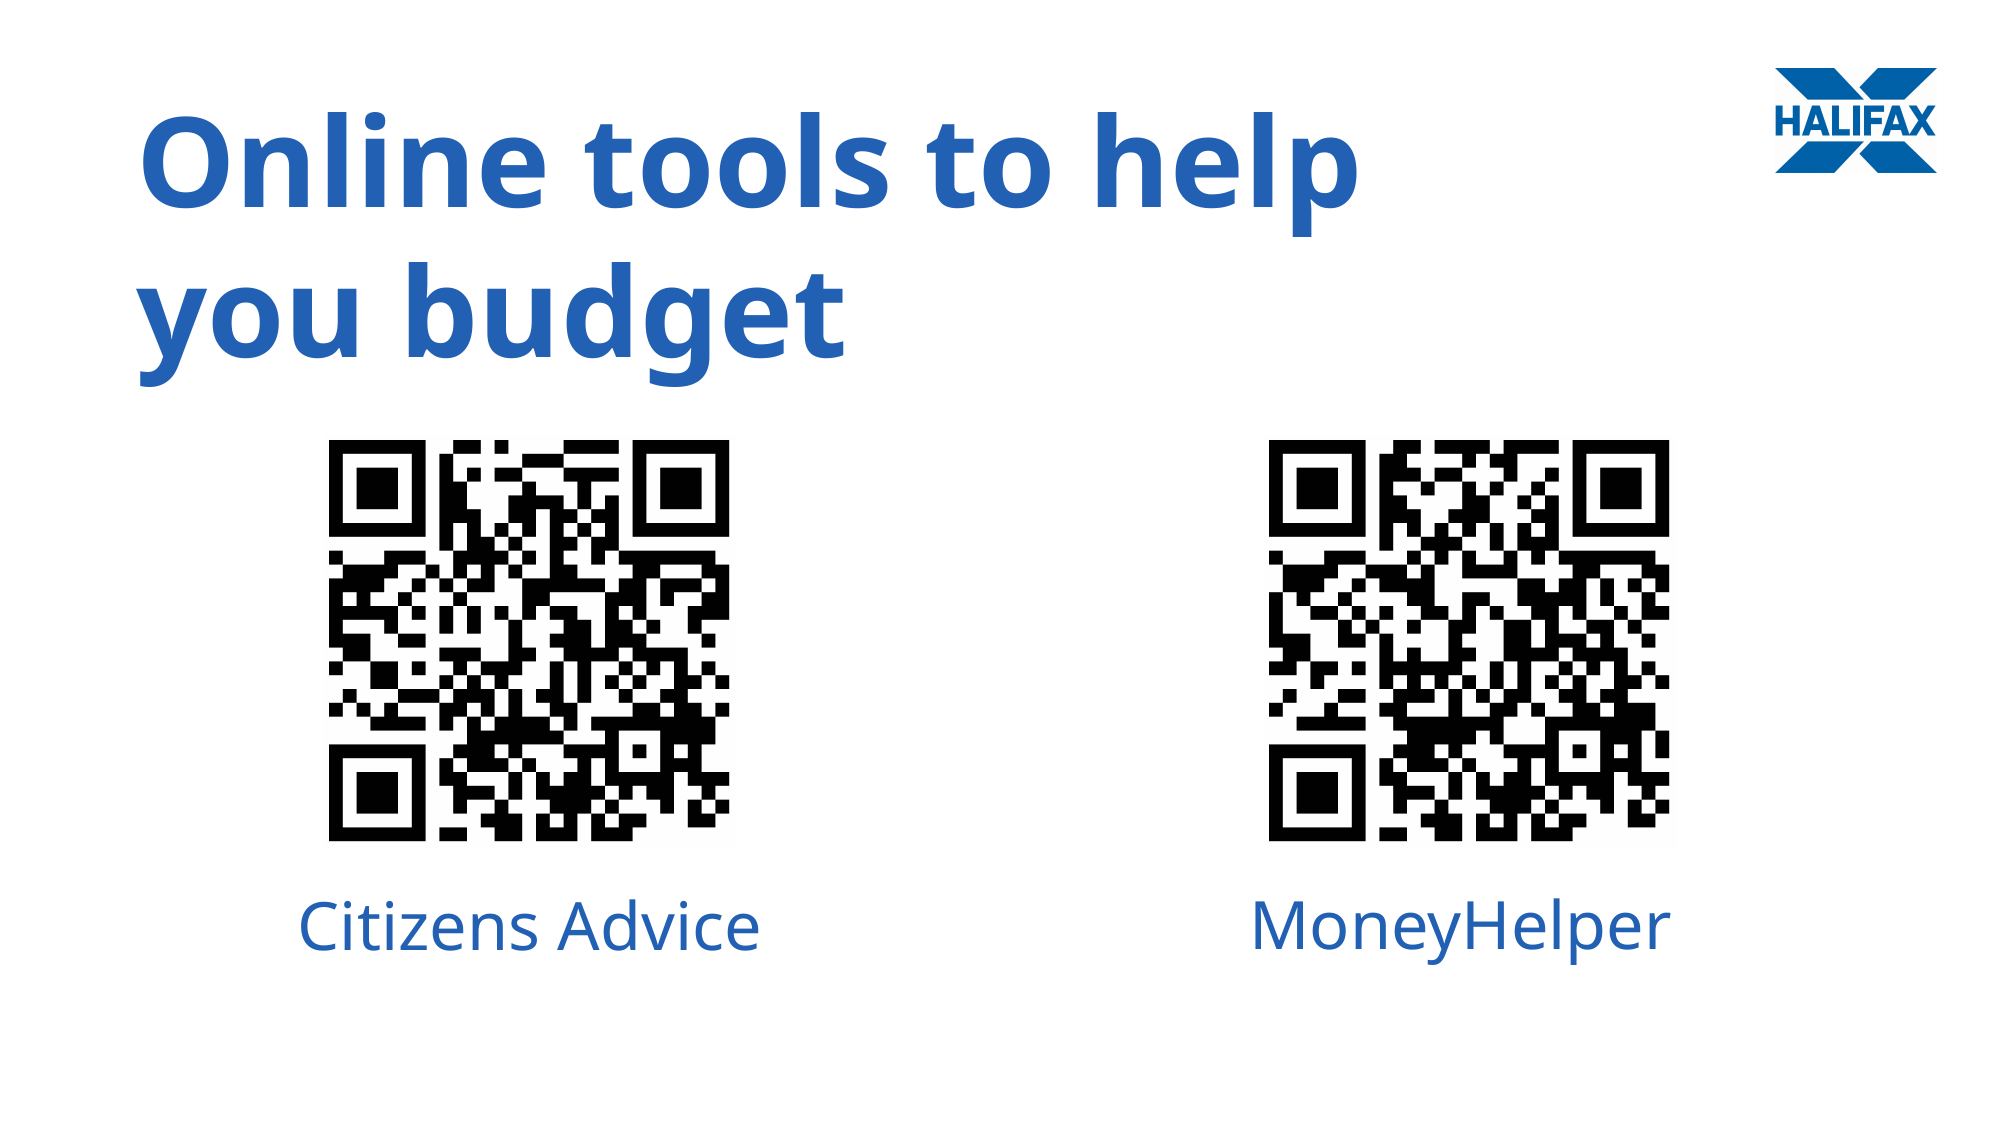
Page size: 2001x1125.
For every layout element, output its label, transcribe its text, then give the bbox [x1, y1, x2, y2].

list Online tools to help you budget [121, 75, 1579, 221]
picture [1775, 68, 1937, 173]
text_box MoneyHelper [1061, 328, 1879, 972]
list Citizens Advice [121, 328, 939, 972]
picture [323, 434, 738, 849]
picture [1262, 434, 1677, 849]
